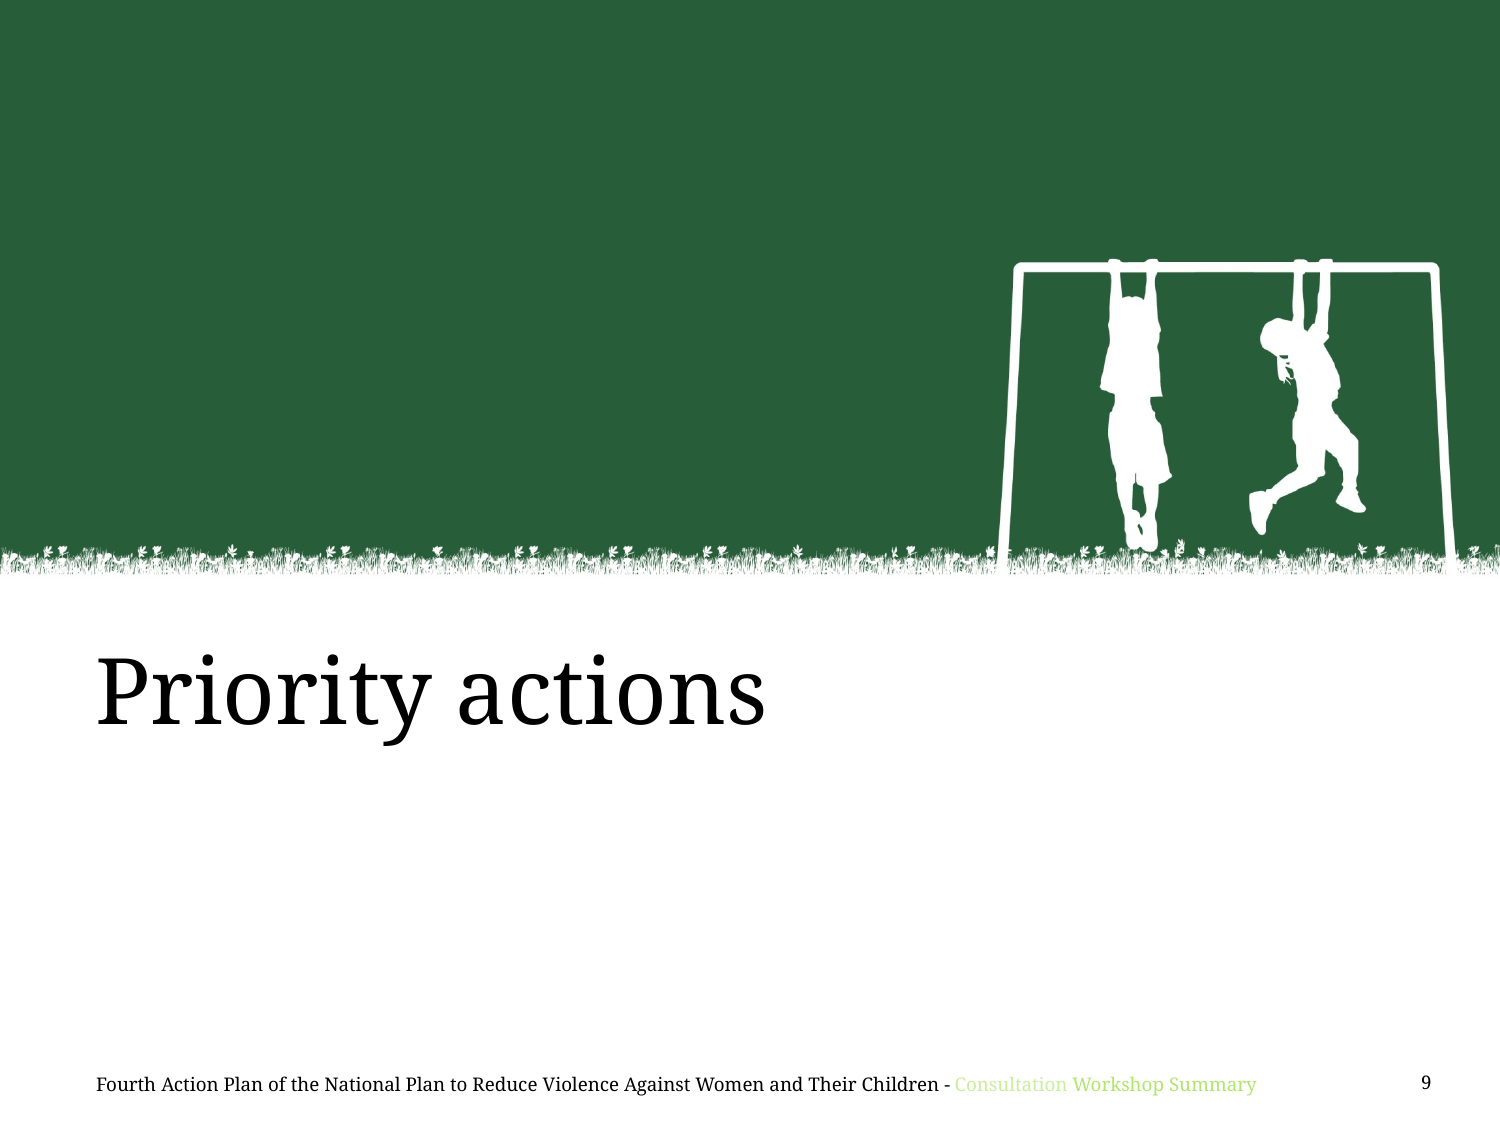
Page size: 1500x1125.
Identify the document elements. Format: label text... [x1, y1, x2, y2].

picture [0, 0, 1500, 1125]
title Priority actions [94, 653, 1100, 1009]
slide_number 9 [1410, 1072, 1432, 1095]
text_box Fourth Action Plan of the National Plan to Reduce Violence Against Women and Their Children - Consultation Workshop Summary [96, 1072, 1306, 1095]
